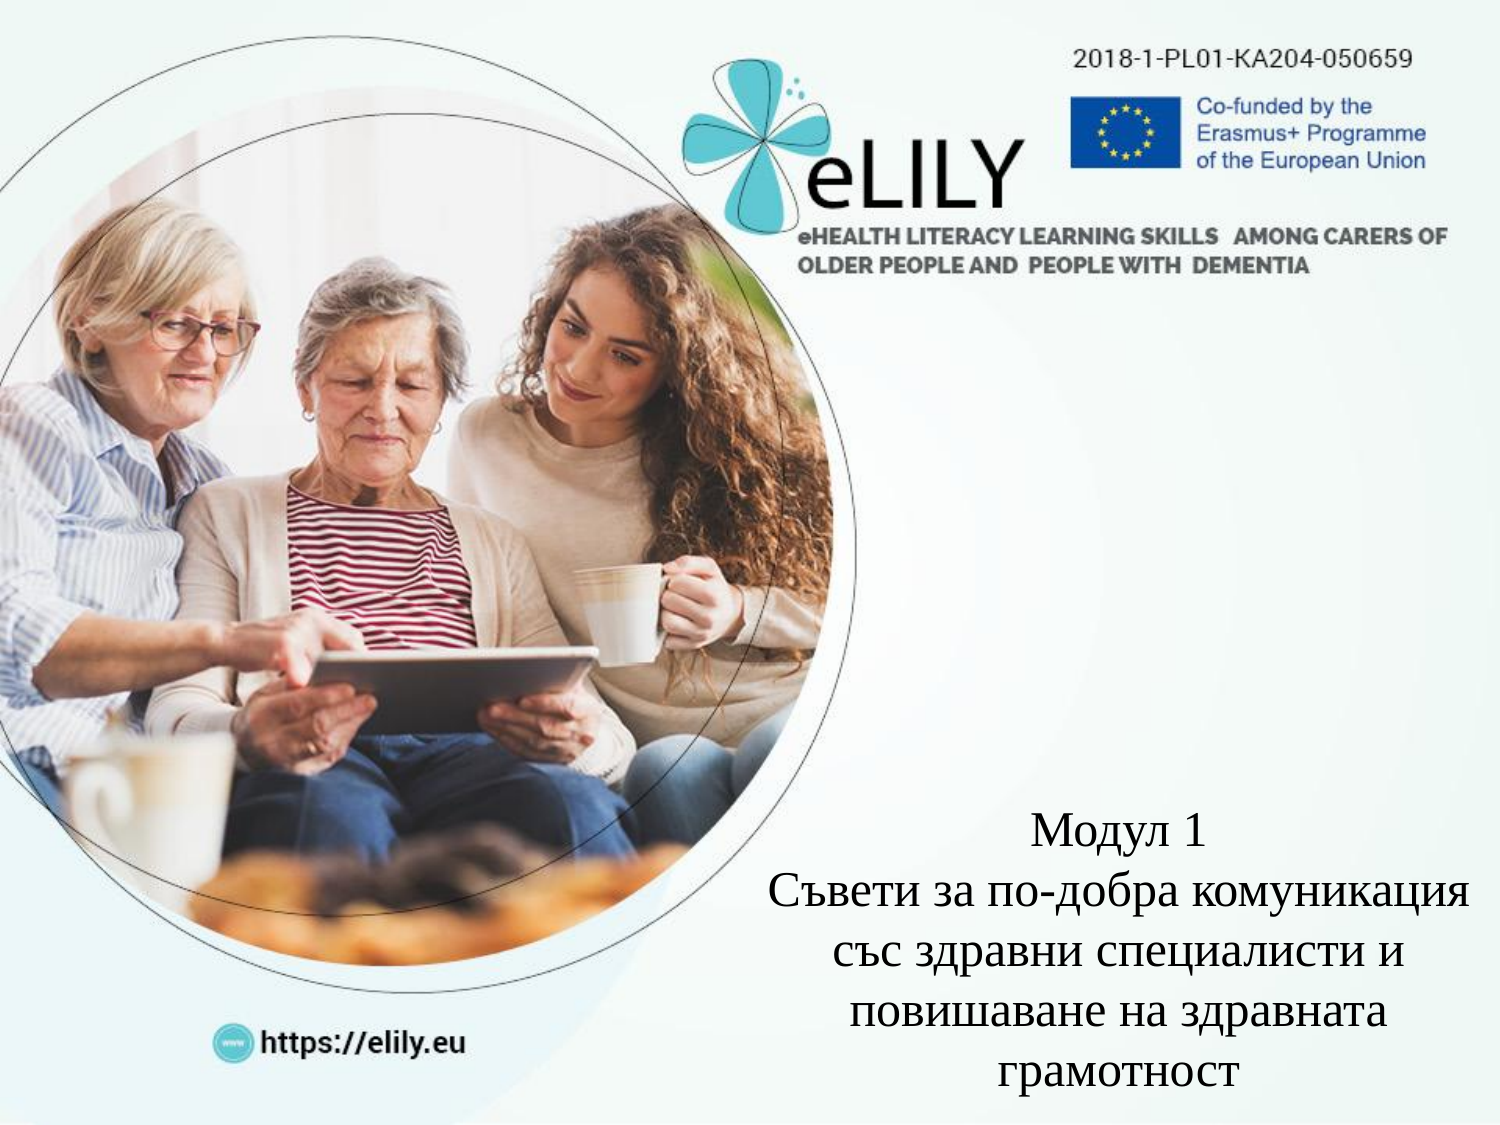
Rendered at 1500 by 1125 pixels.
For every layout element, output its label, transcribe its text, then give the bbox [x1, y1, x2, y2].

picture [0, 0, 1500, 1125]
text_box Модул 1 Съвети за по-добра комуникация със здравни специалисти и повишаване на здравната грамотност [750, 788, 1488, 1104]
